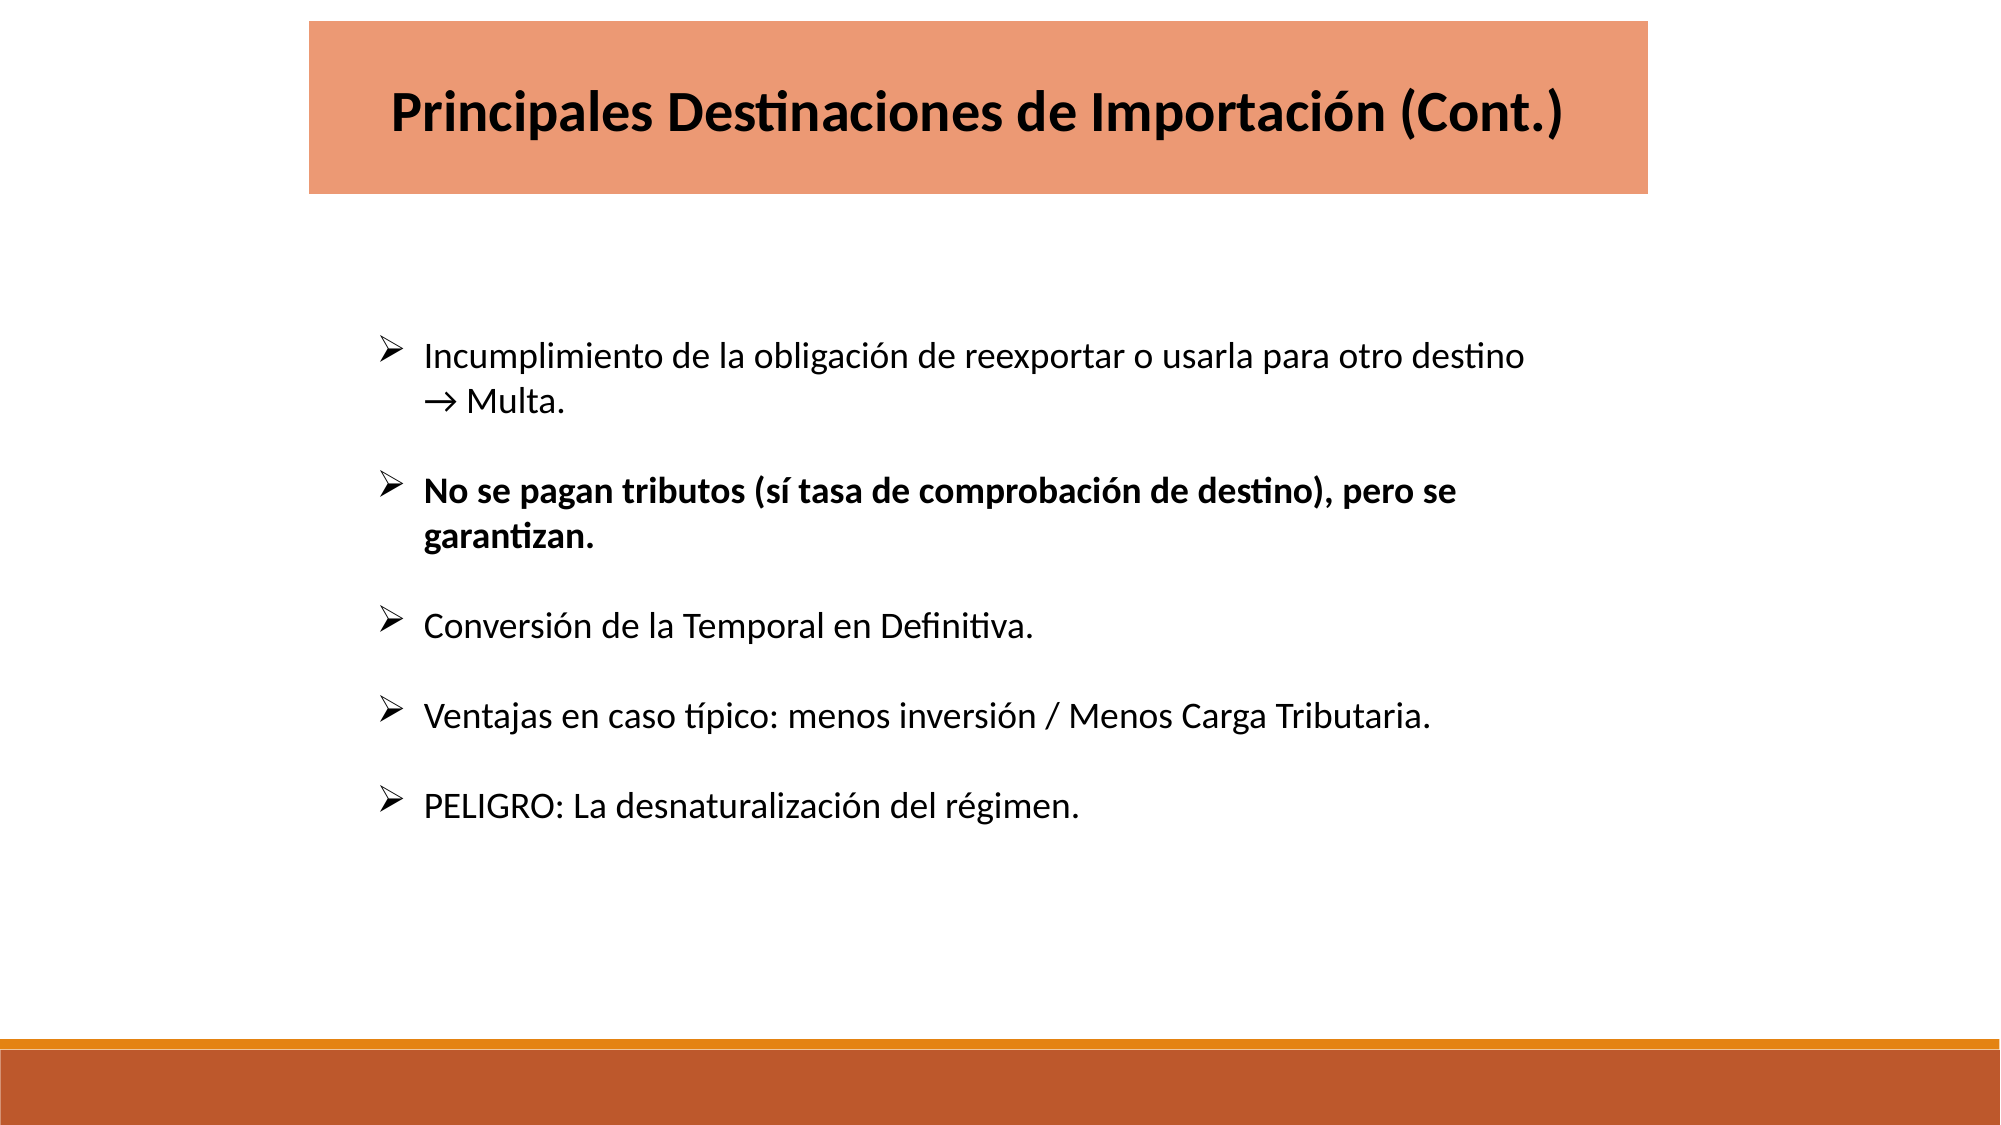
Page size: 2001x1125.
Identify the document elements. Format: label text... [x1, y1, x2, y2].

text_box Principales Destinaciones de Importación (Cont.) [305, 17, 1652, 198]
text_box Incumplimiento de la obligación de reexportar o usarla para otro destino → Multa. No se pagan tributos (sí tasa de comprobación de destino), pero se garantizan. Conversión de la Temporal en Definitiva. Ventajas en caso típico: menos inversión / Menos Carga Tributaria. PELIGRO: La desnaturalización del régimen. [362, 324, 1579, 874]
